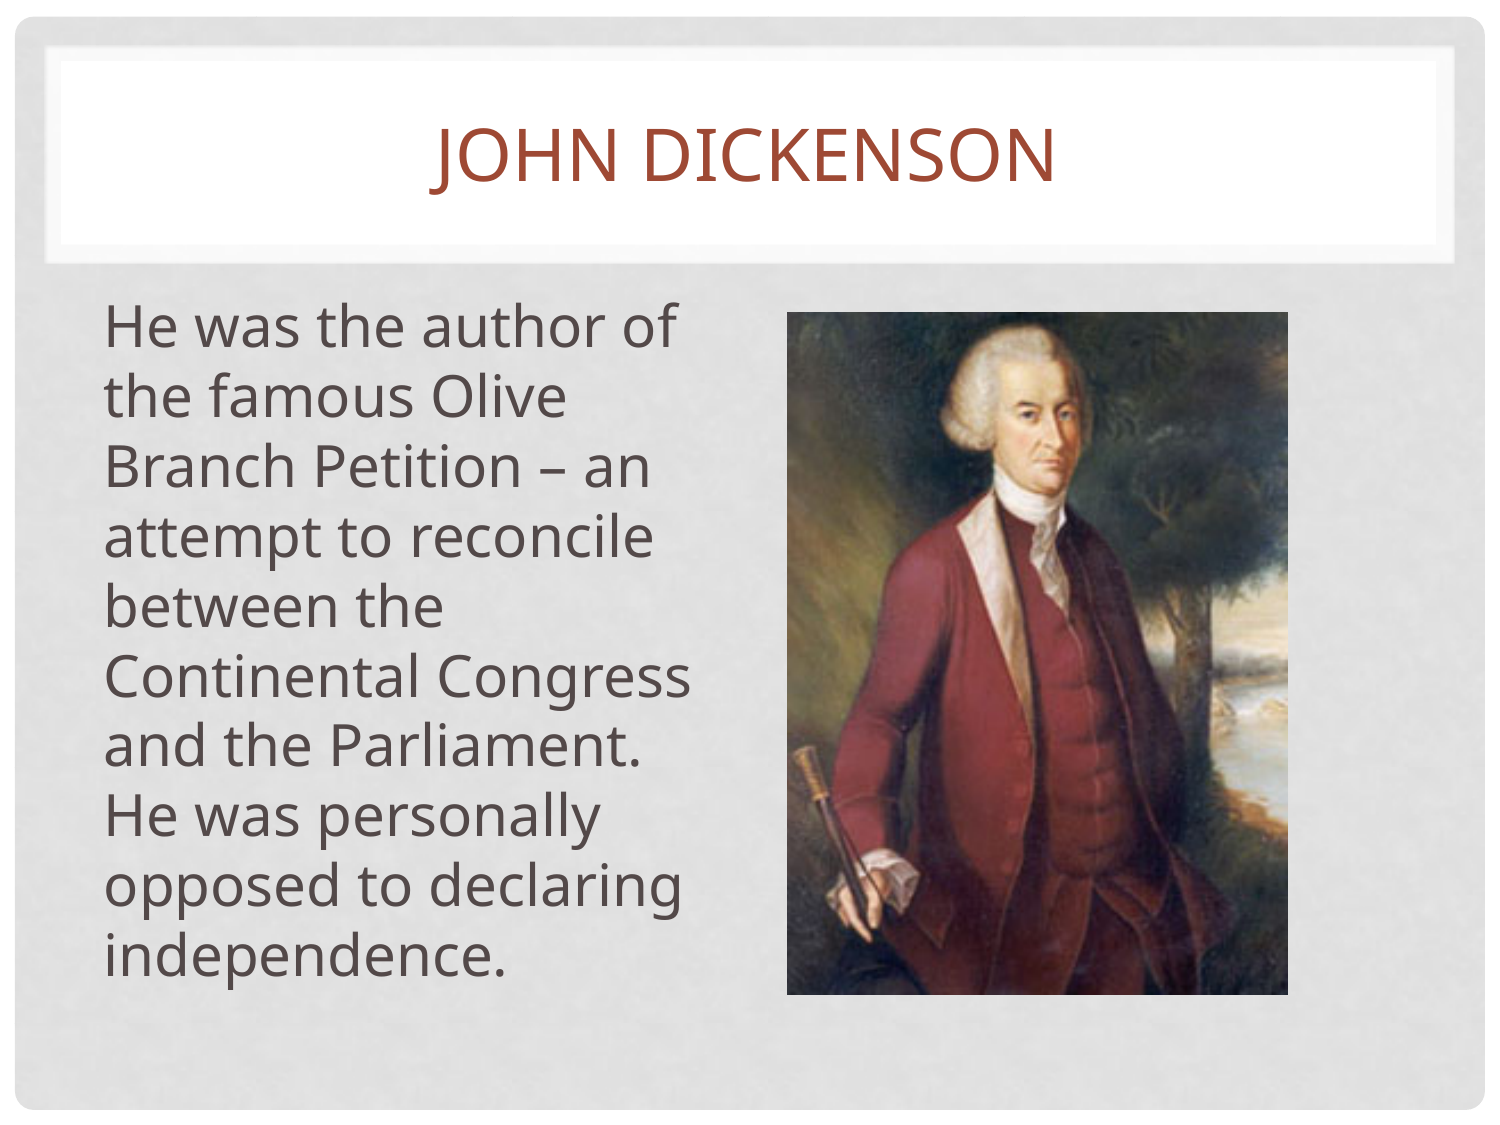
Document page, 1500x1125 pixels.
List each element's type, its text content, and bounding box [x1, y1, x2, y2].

list He was the author of the famous Olive Branch Petition – an attempt to reconcile between the Continental Congress and the Parliament. He was personally opposed to declaring independence. [69, 281, 733, 1005]
title John dickenson [69, 66, 1425, 238]
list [787, 312, 1288, 995]
